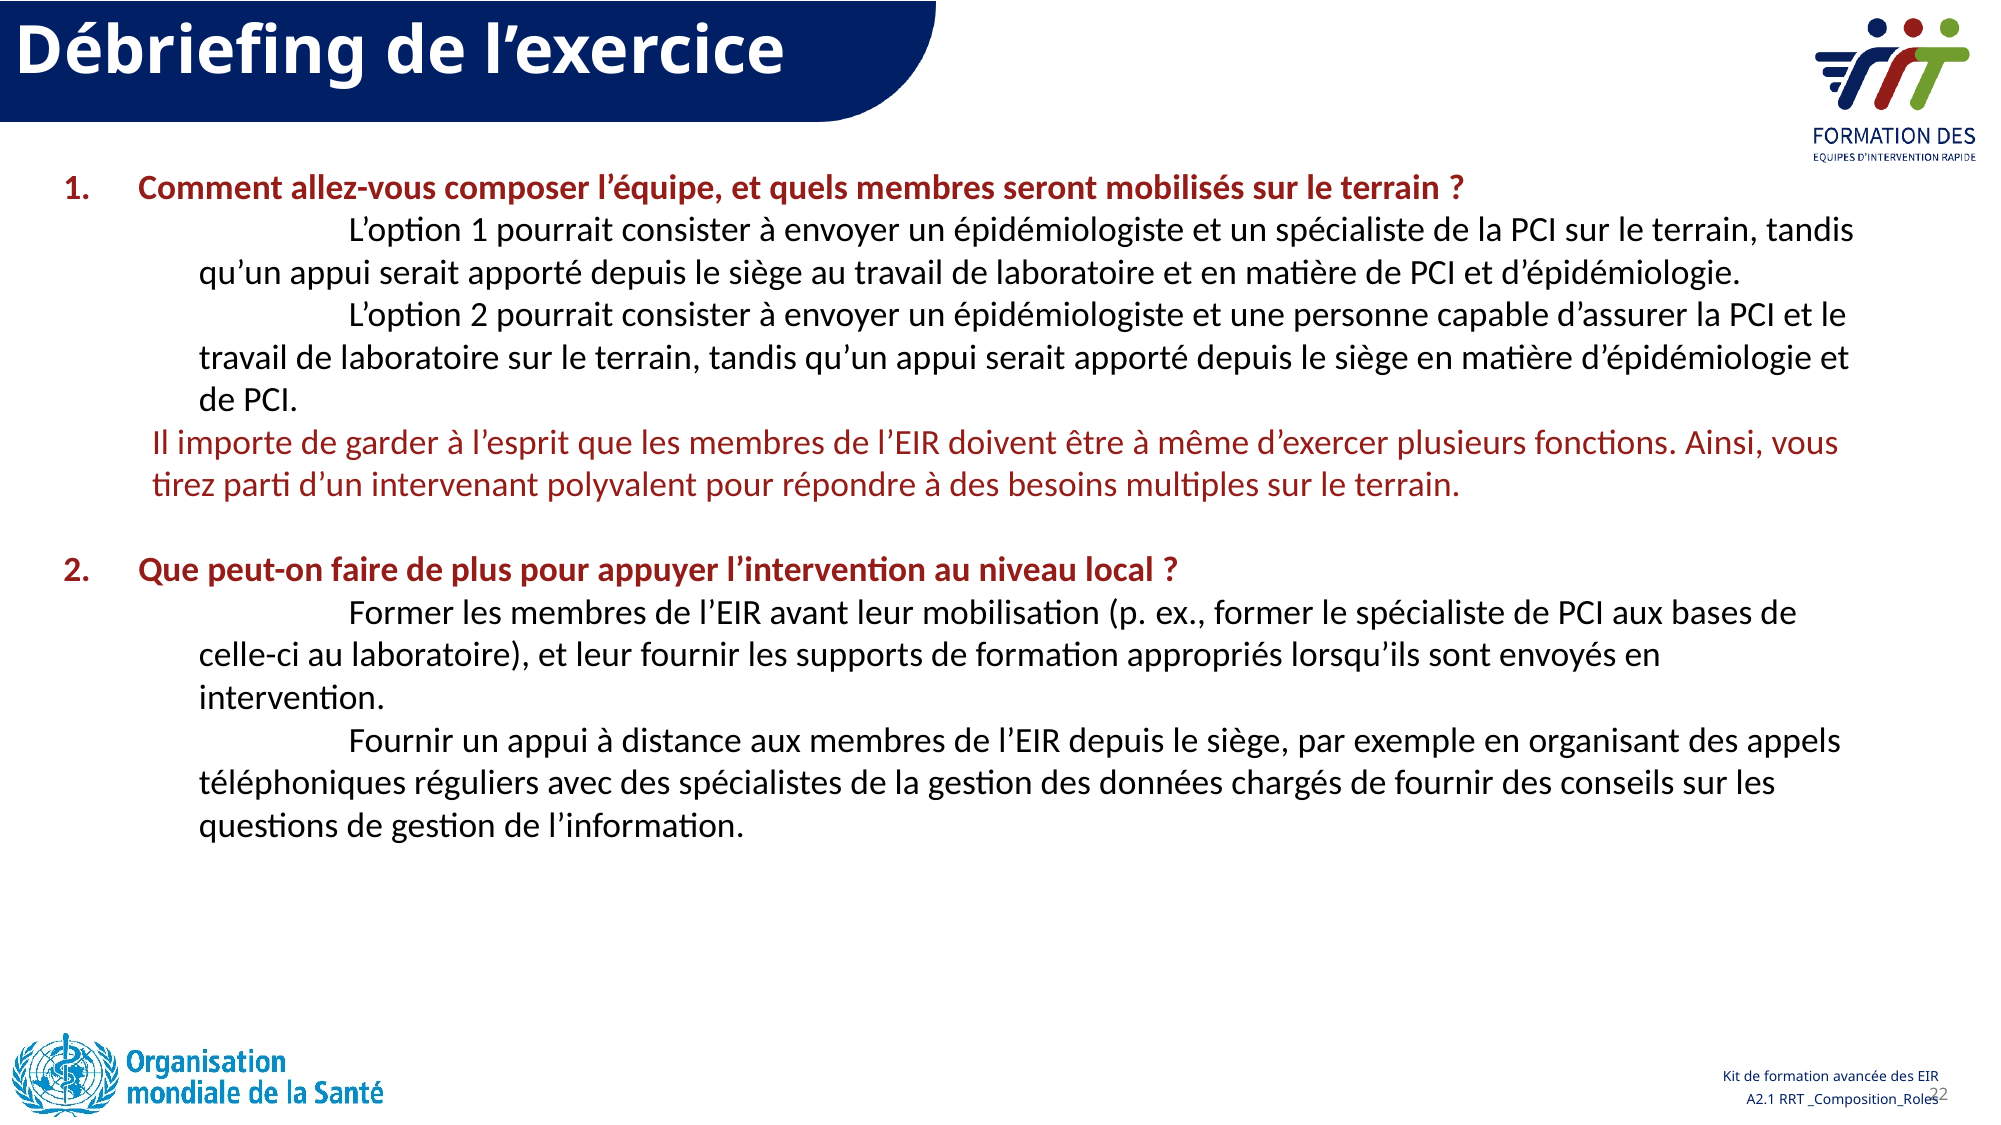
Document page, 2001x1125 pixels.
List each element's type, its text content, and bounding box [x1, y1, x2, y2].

picture [374, 1090, 383, 1100]
picture [1813, 17, 1976, 163]
title Débriefing de l’exercice [0, 0, 1800, 113]
picture [12, 1033, 383, 1117]
picture [0, 113, 936, 122]
list Comment allez-vous composer l’équipe, et quels membres seront mobilisés sur le terrain ? L’option 1 pourrait consister à envoyer un épidémiologiste et un spécialiste de la PCI sur le terrain, tandis qu’un appui serait apporté depuis le siège au travail de laboratoire et en matière de PCI et d’épidémiologie. L’option 2 pourrait consister à envoyer un épidémiologiste et une personne capable d’assurer la PCI et le travail de laboratoire sur le terrain, tandis qu’un appui serait apporté depuis le siège en matière d’épidémiologie et de PCI. Il importe de garder à l’esprit que les membres de l’EIR doivent être à même d’exercer plusieurs fonctions. Ainsi, vous tirez parti d’un intervenant polyvalent pour répondre à des besoins multiples sur le terrain. Que peut-on faire de plus pour appuyer l’intervention au niveau local ? Former les membres de l’EIR avant leur mobilisation (p. ex., former le spécialiste de PCI aux bases de celle-ci au laboratoire), et leur fournir les supports de formation appropriés lorsqu’ils sont envoyés en intervention. Fournir un appui à distance aux membres de l’EIR depuis le siège, par exemple en organisant des appels téléphoniques réguliers avec des spécialistes de la gestion des données chargés de fournir des conseils sur les questions de gestion de l’information. [60, 163, 1861, 879]
